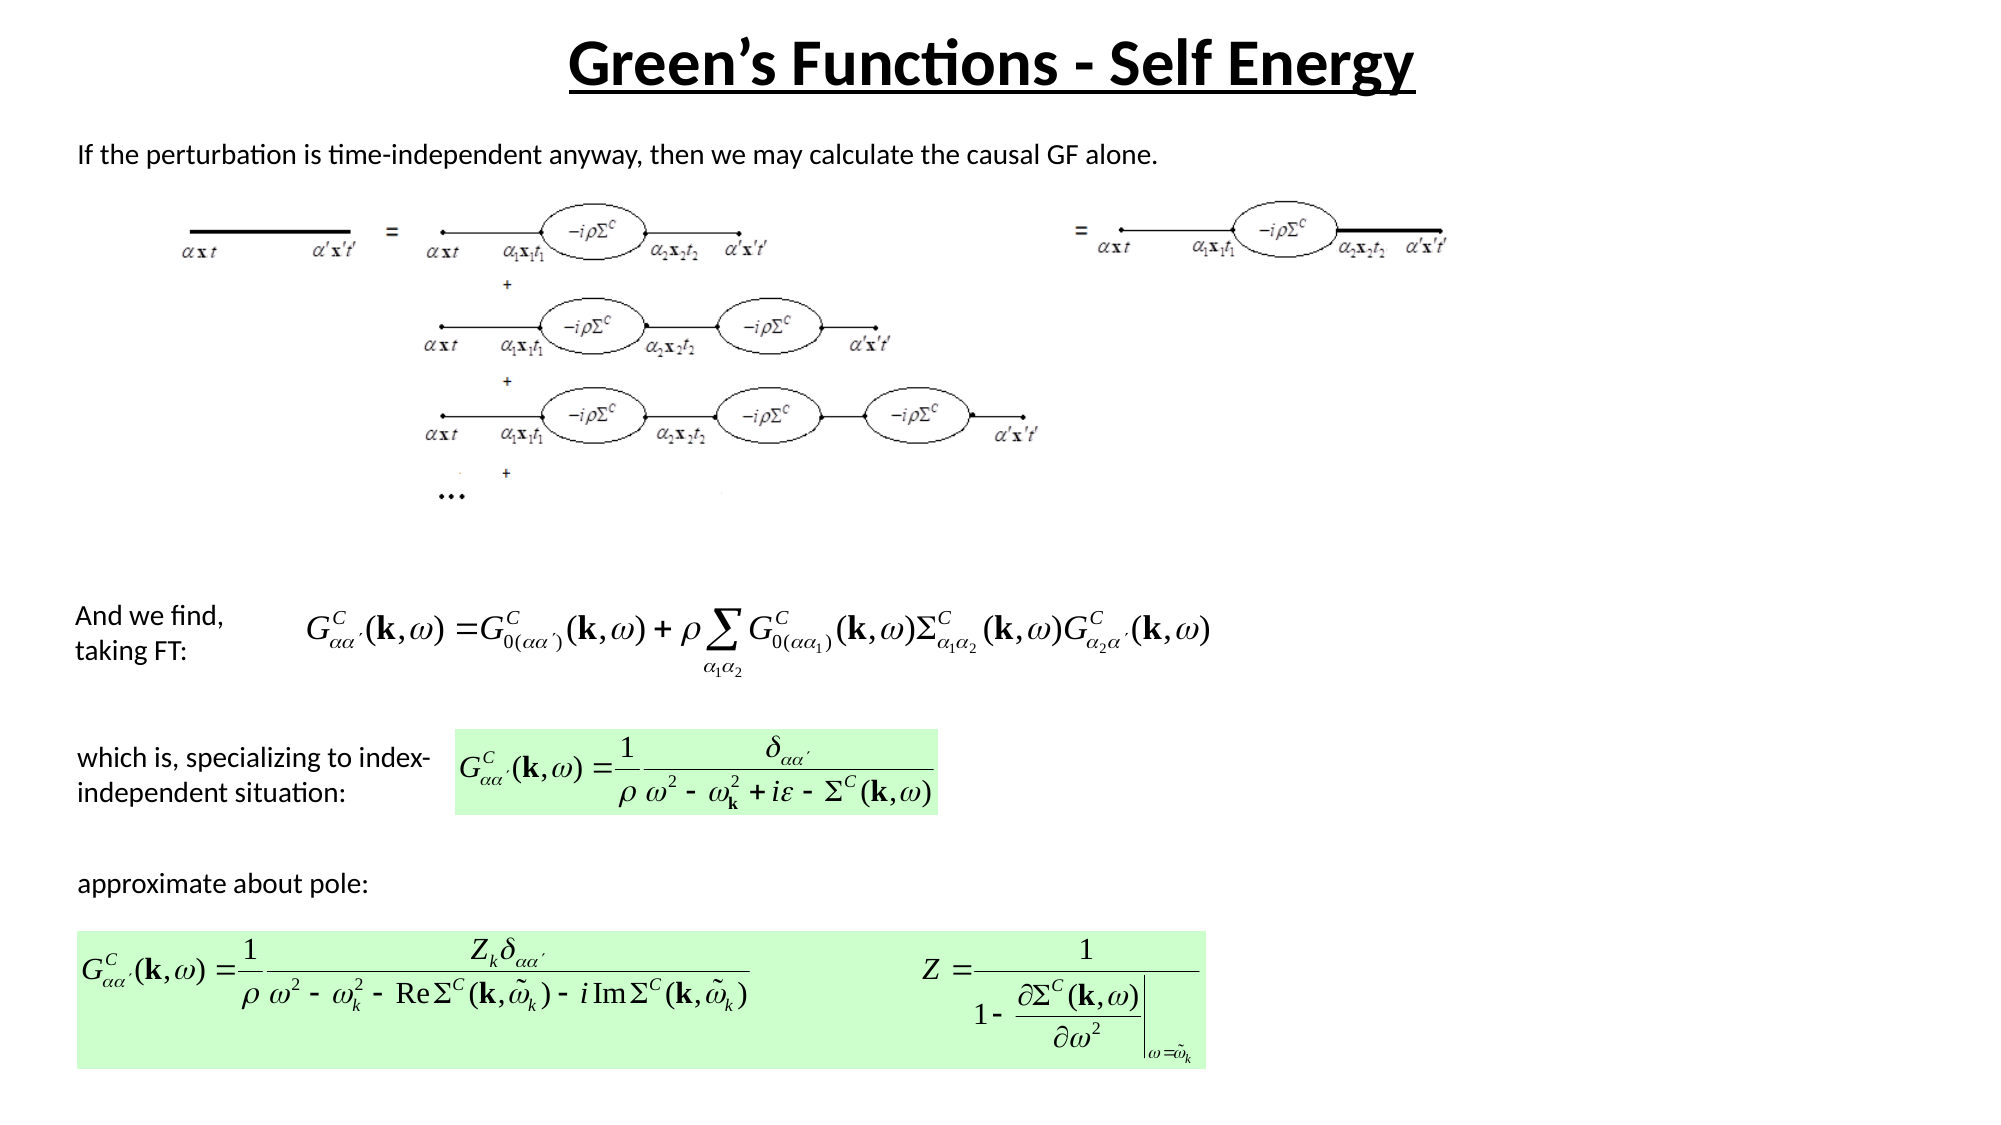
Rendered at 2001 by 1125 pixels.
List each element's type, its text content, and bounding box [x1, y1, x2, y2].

text_box Green’s Functions - Self Energy [553, 11, 1530, 106]
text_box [455, 728, 939, 816]
text_box If the perturbation is time-independent anyway, then we may calculate the causal GF alone. [62, 129, 1253, 178]
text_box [301, 602, 1219, 686]
text_box approximate about pole: [62, 856, 460, 907]
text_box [77, 930, 1206, 1069]
text_box And we find, taking FT: [60, 589, 302, 674]
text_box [27, 181, 1511, 552]
text_box which is, specializing to index-independent situation: [62, 731, 460, 817]
